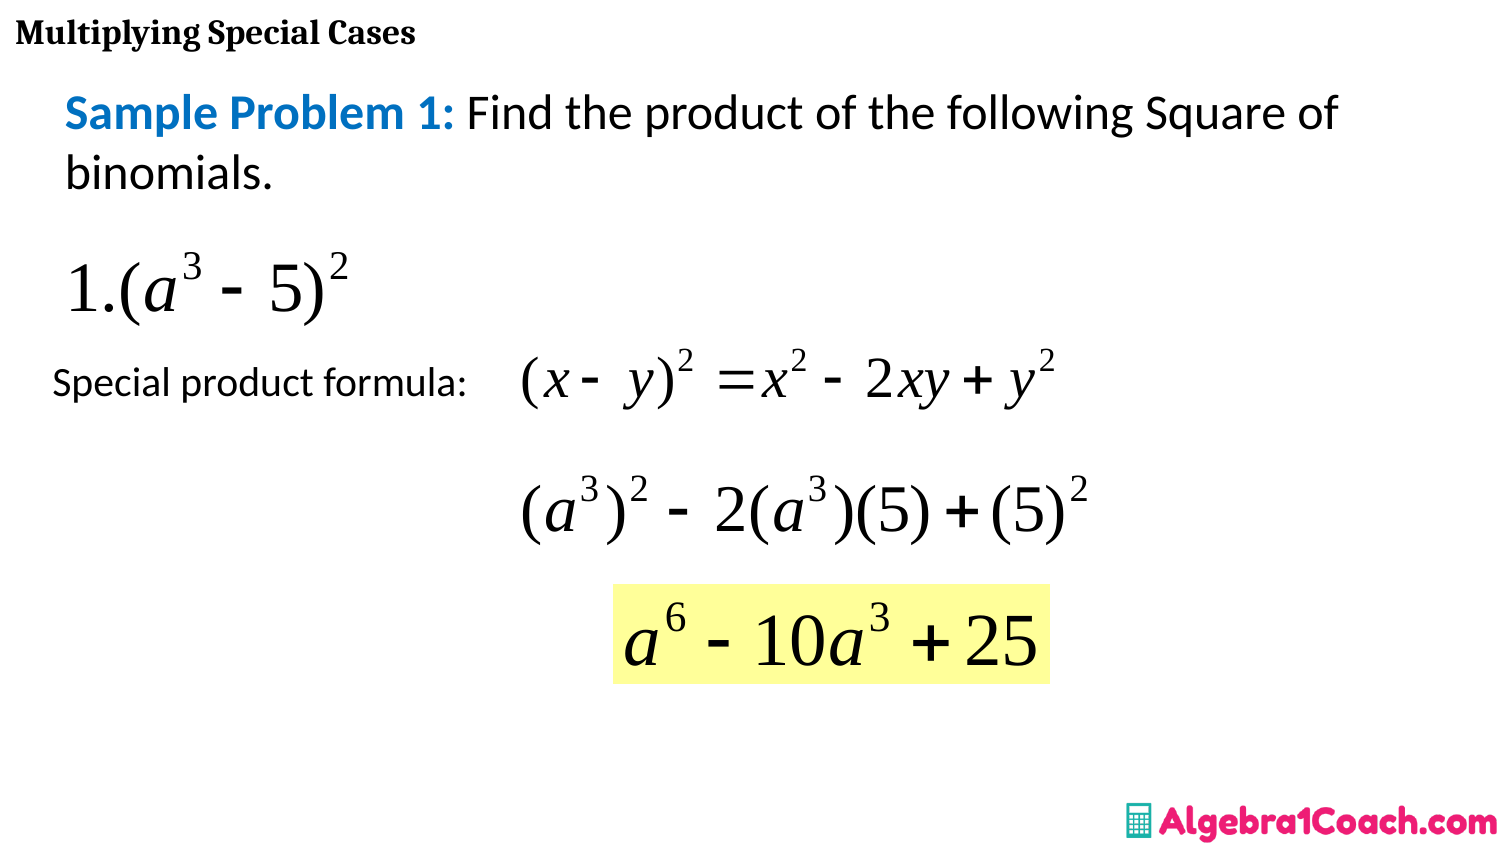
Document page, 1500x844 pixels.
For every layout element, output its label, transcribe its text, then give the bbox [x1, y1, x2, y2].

text_box Special product formula: [37, 346, 488, 412]
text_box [512, 334, 1067, 423]
picture [1109, 798, 1500, 844]
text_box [510, 459, 1101, 560]
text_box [612, 584, 1051, 685]
text_box Multiplying Special Cases [0, 0, 1350, 60]
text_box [62, 234, 364, 341]
text_box Sample Problem 1: Find the product of the following Square of binomials. [49, 71, 1413, 207]
